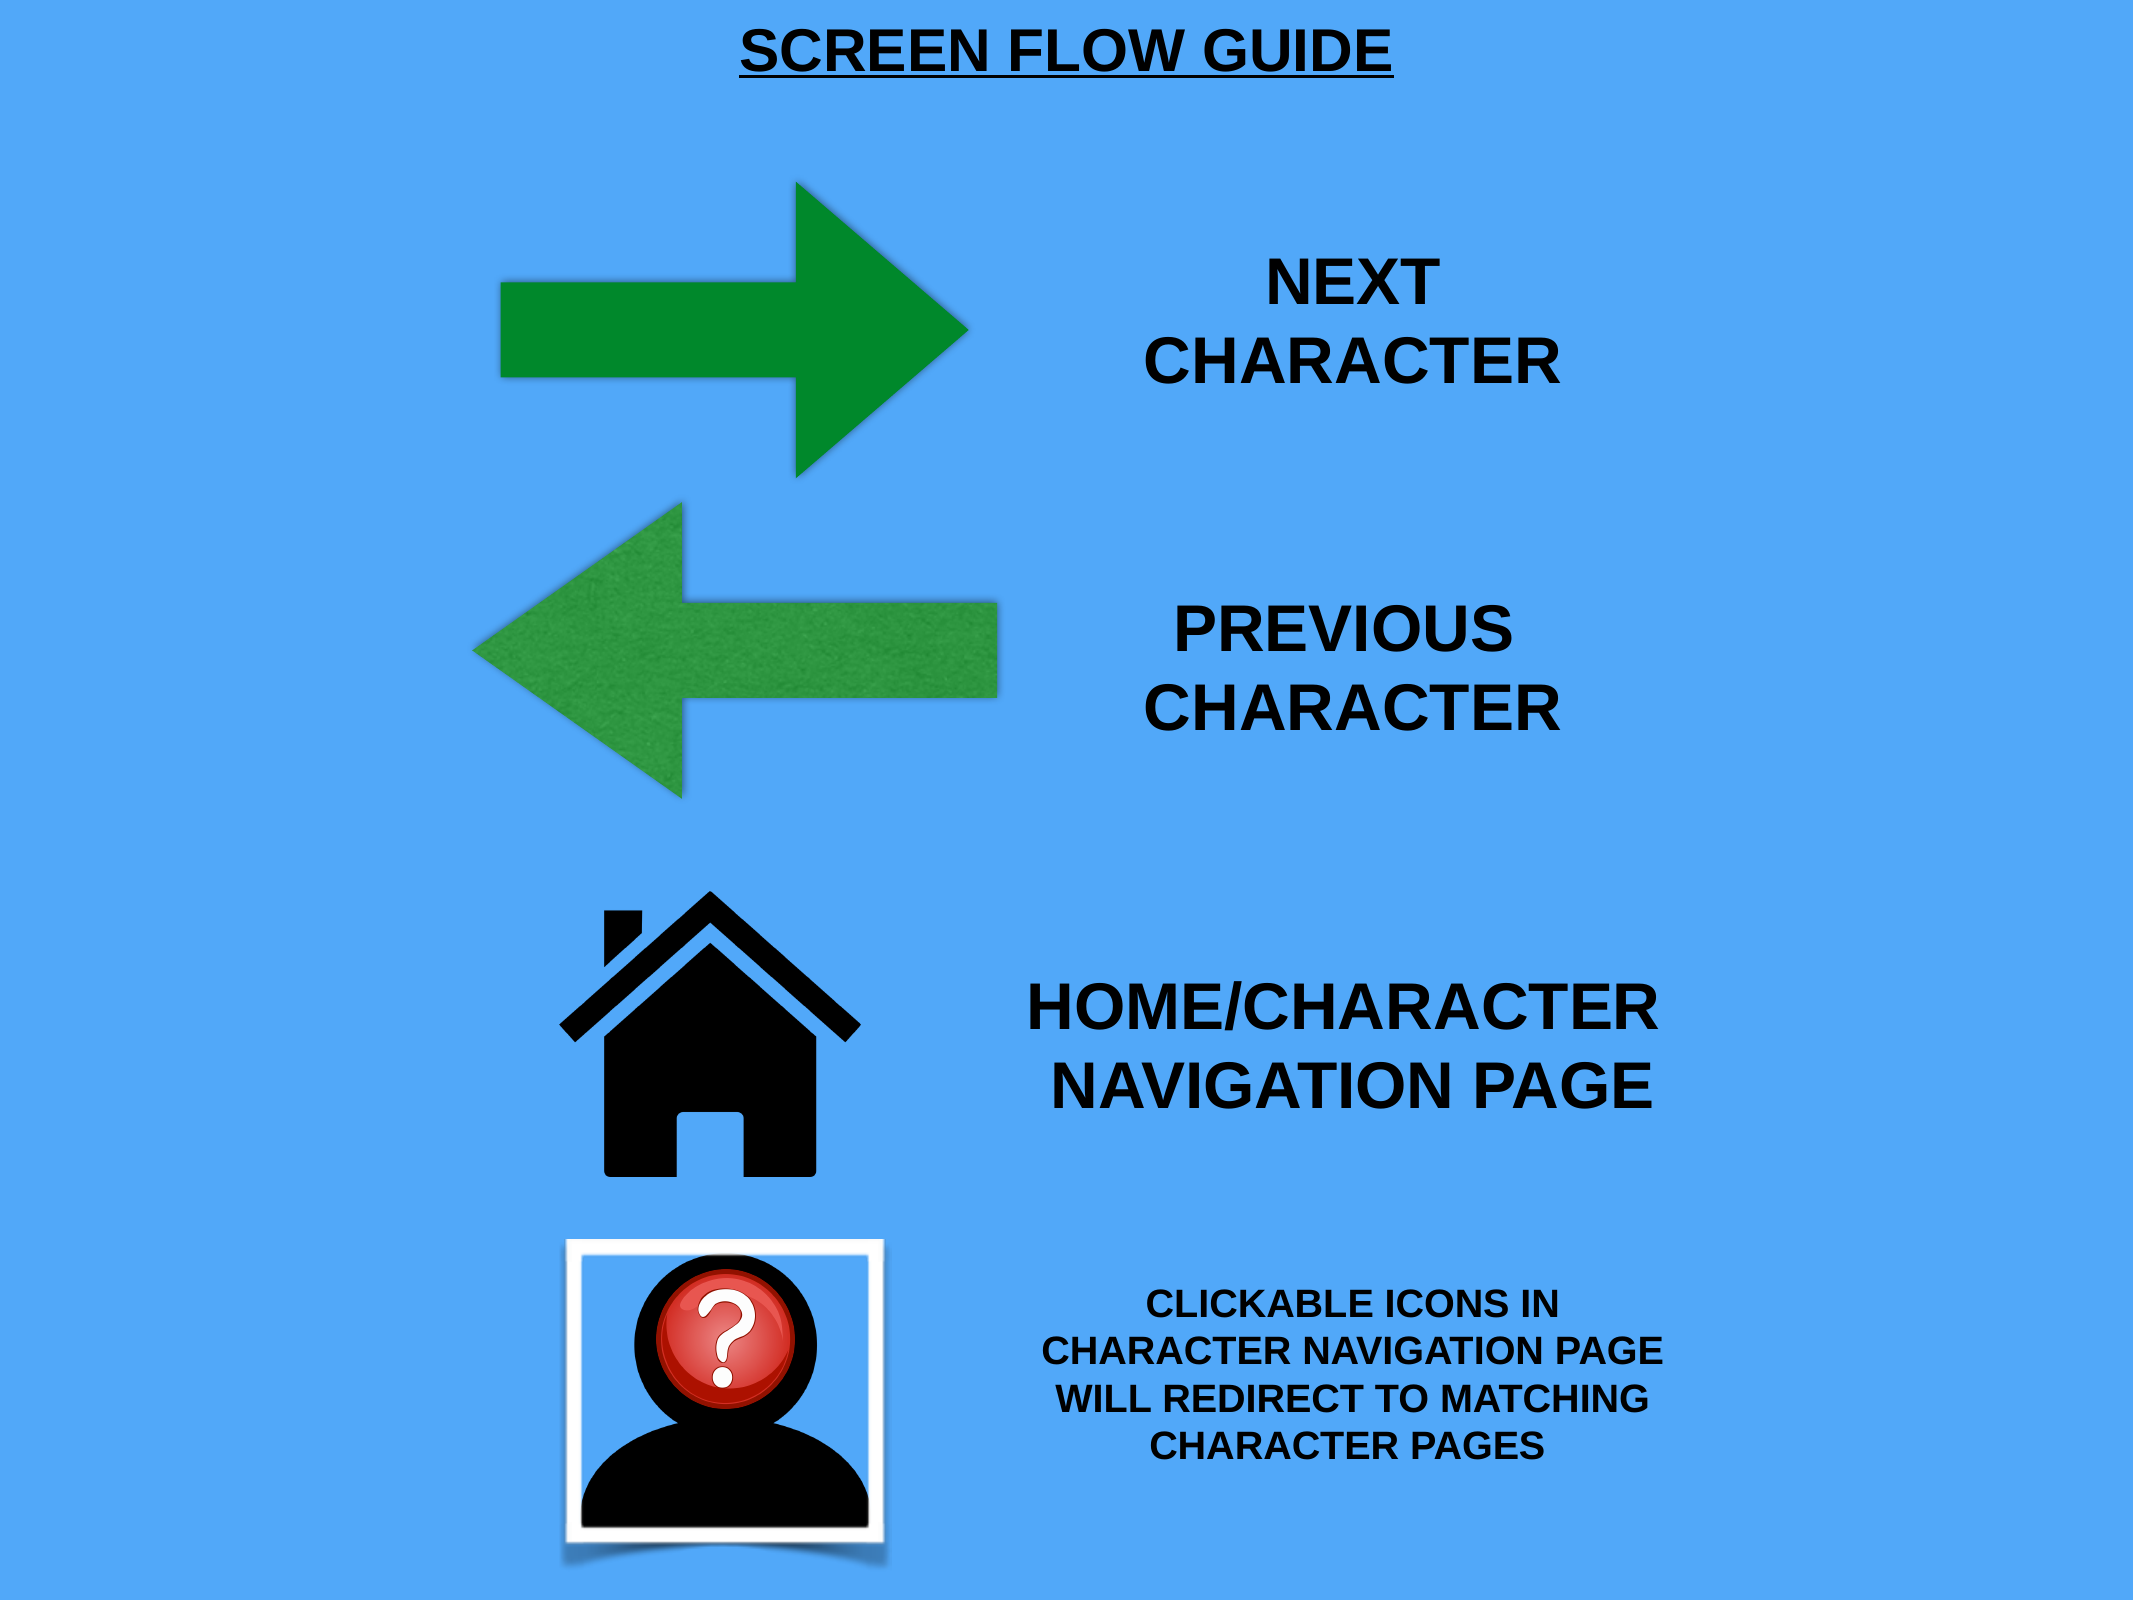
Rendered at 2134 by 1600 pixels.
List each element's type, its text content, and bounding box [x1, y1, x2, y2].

text_box HOME/CHARACTER NAVIGATION PAGE [1002, 955, 1704, 1131]
text_box PREVIOUS CHARACTER [1127, 576, 1578, 752]
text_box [558, 1239, 892, 1574]
subtitle SCREEN FLOW GUIDE [207, 2, 1926, 94]
text_box NEXT CHARACTER [1058, 230, 1648, 406]
text_box [500, 181, 969, 479]
picture [558, 891, 861, 1178]
text_box [472, 502, 998, 799]
picture [656, 1269, 795, 1409]
text_box CLICKABLE ICONS IN CHARACTER NAVIGATION PAGE WILL REDIRECT TO MATCHING CHARACTER PAGES [1027, 1269, 1679, 1478]
